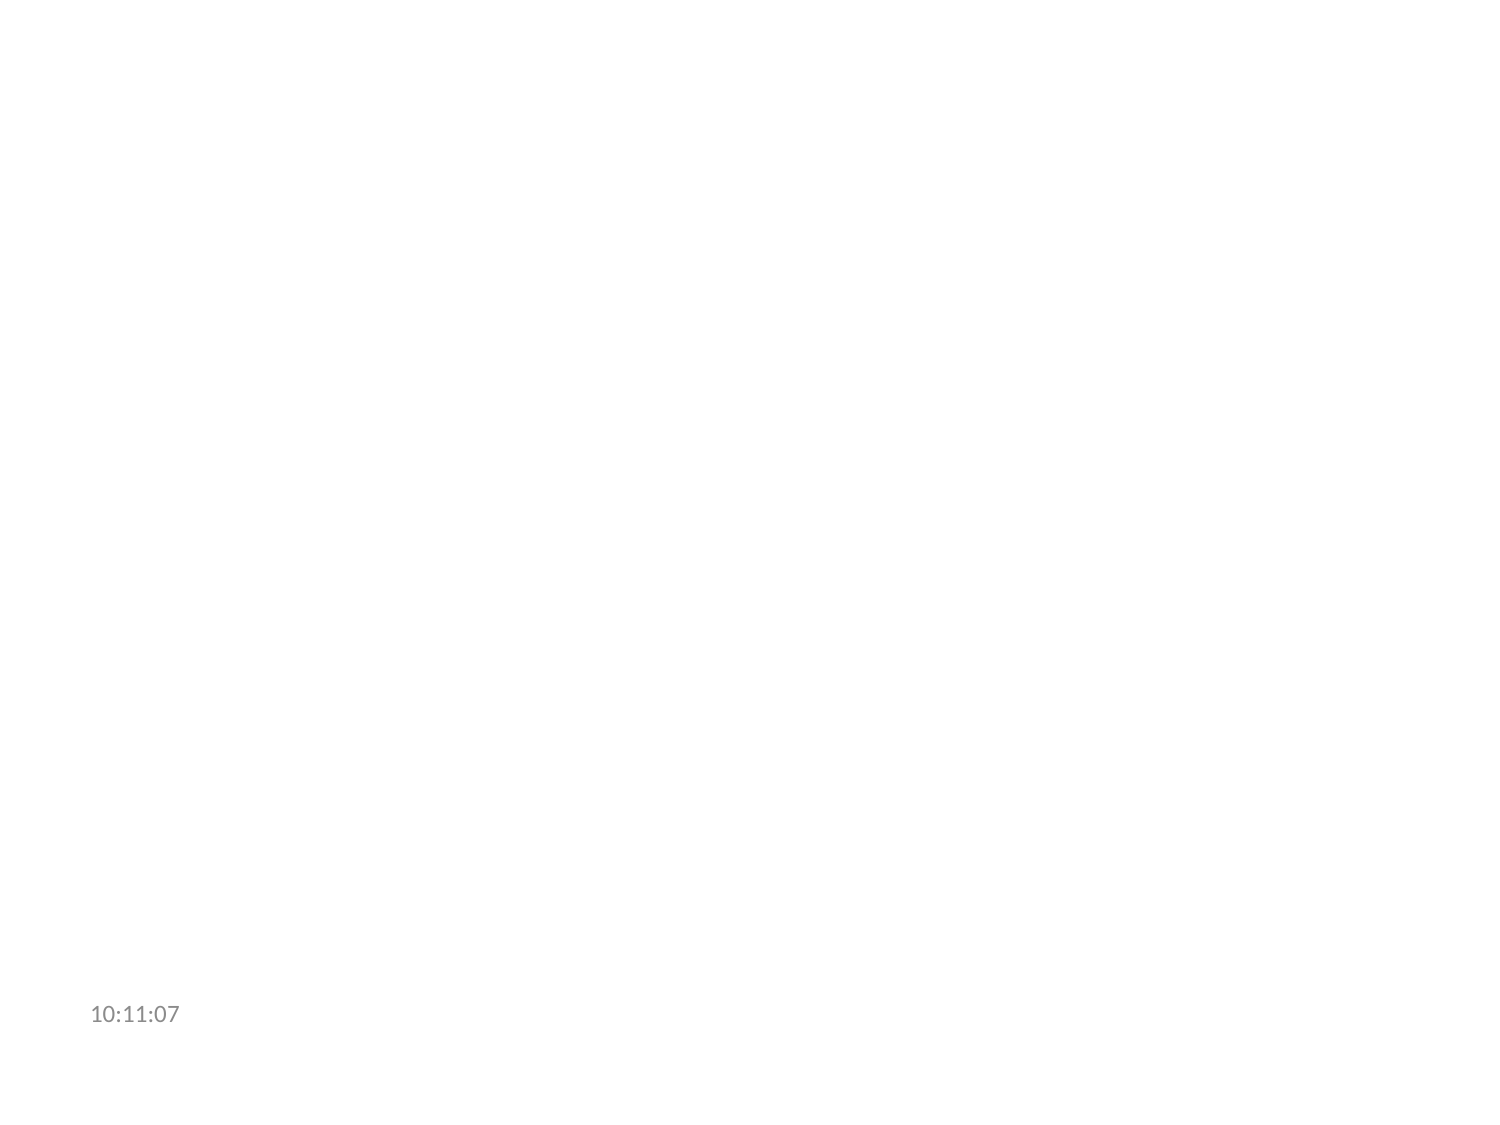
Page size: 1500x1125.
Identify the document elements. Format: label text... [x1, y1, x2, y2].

text_box 15:35:09 [75, 982, 425, 1043]
